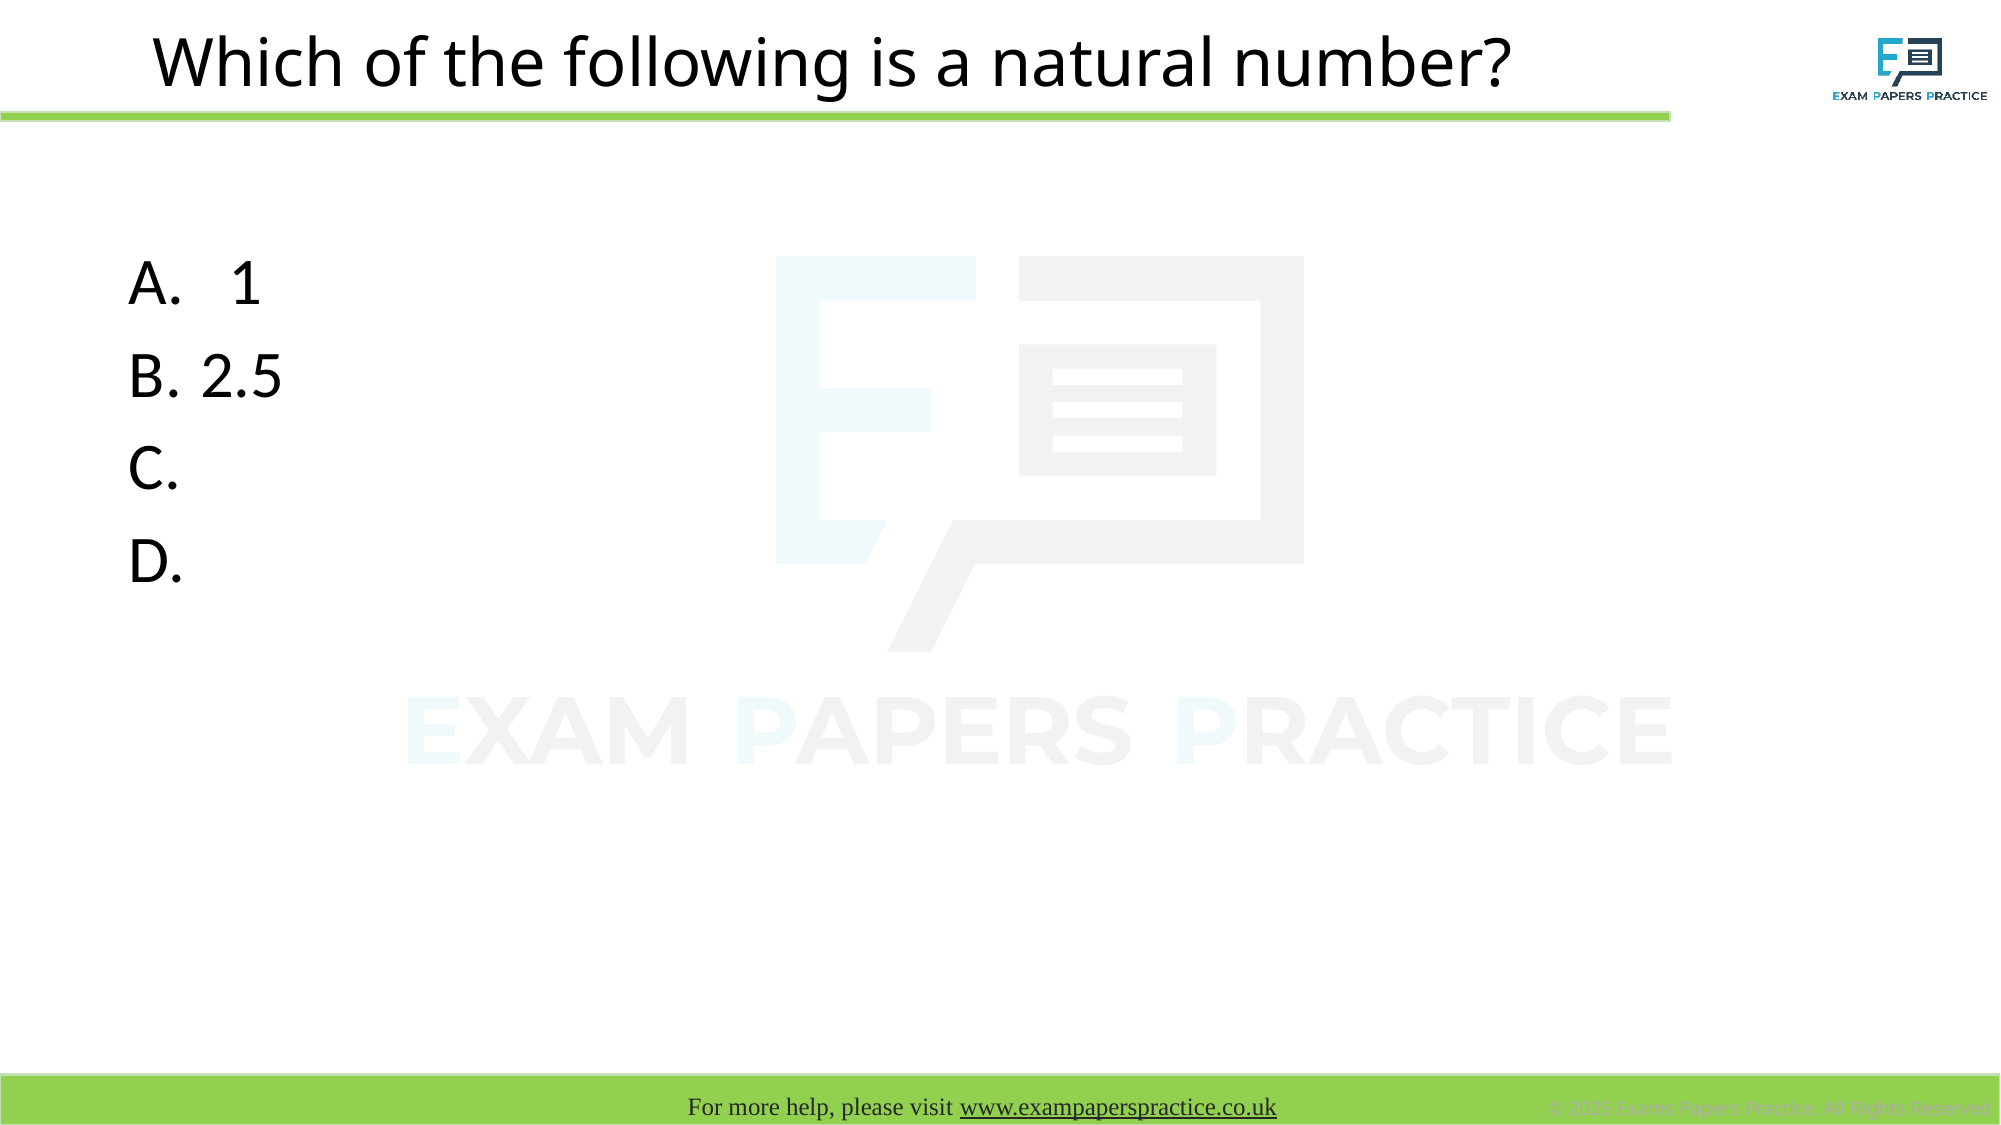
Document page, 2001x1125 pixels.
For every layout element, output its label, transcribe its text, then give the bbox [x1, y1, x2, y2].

title Which of the following is a natural number? [137, 59, 1863, 70]
